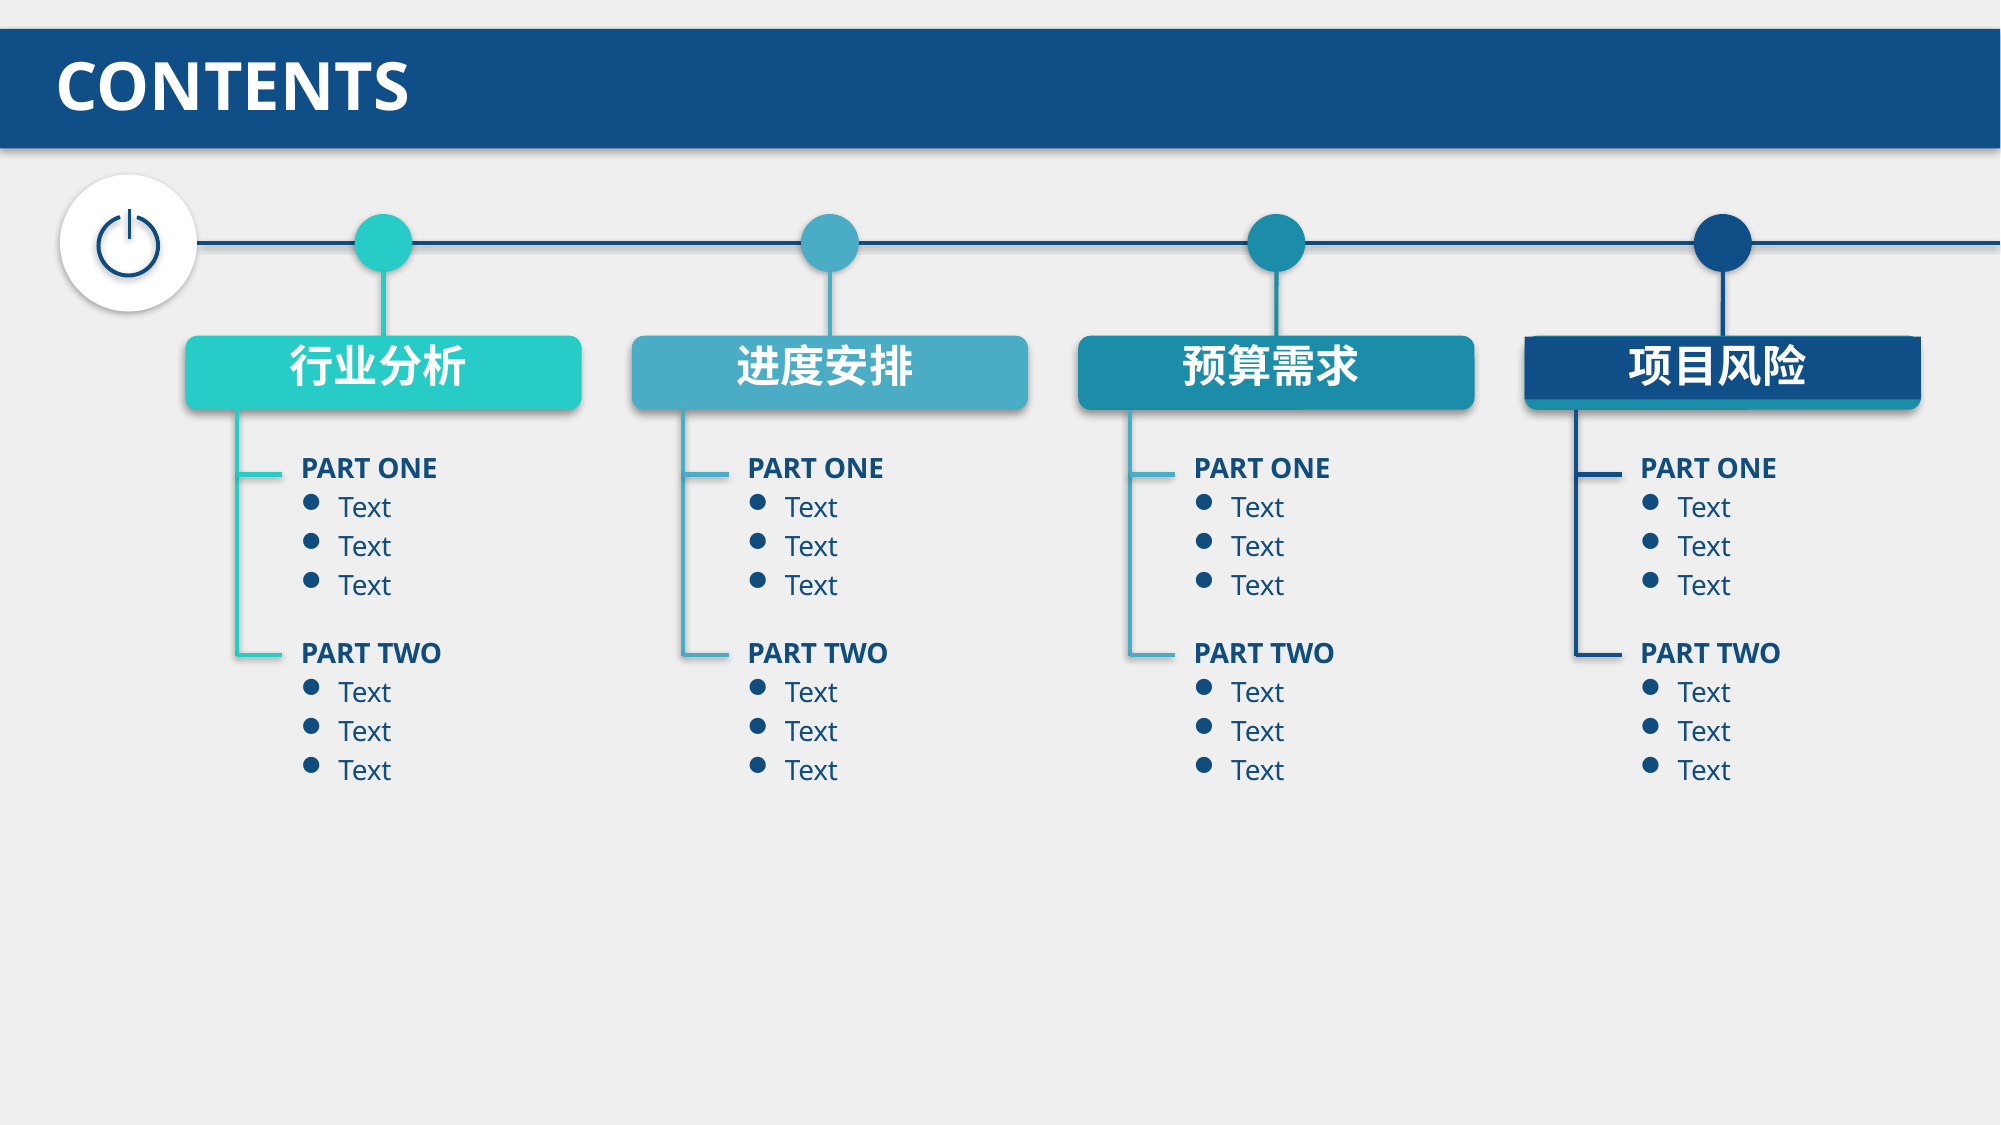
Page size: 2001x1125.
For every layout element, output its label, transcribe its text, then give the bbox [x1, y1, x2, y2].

text_box [353, 213, 414, 242]
text_box [1246, 213, 1307, 242]
text_box PART TWO Text Text Text [1178, 622, 1475, 794]
text_box PART ONE Text Text Text [732, 437, 1029, 609]
text_box PART TWO Text Text Text [1625, 622, 1922, 794]
text_box PART ONE Text Text Text [1625, 437, 1922, 609]
text_box [802, 255, 857, 273]
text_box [1077, 335, 1475, 410]
text_box [1693, 213, 1753, 242]
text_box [185, 335, 582, 410]
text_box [59, 174, 198, 312]
text_box CONTENTS [40, 36, 456, 132]
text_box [1524, 335, 1922, 410]
text_box PART TWO Text Text Text [286, 622, 582, 794]
text_box [1249, 255, 1304, 273]
text_box PART TWO Text Text Text [732, 622, 1029, 794]
text_box [1695, 255, 1750, 273]
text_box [631, 335, 1029, 410]
text_box [356, 255, 411, 273]
text_box [800, 213, 860, 242]
text_box PART ONE Text Text Text [1178, 437, 1475, 609]
text_box [0, 28, 2001, 149]
text_box PART ONE Text Text Text [286, 437, 582, 609]
